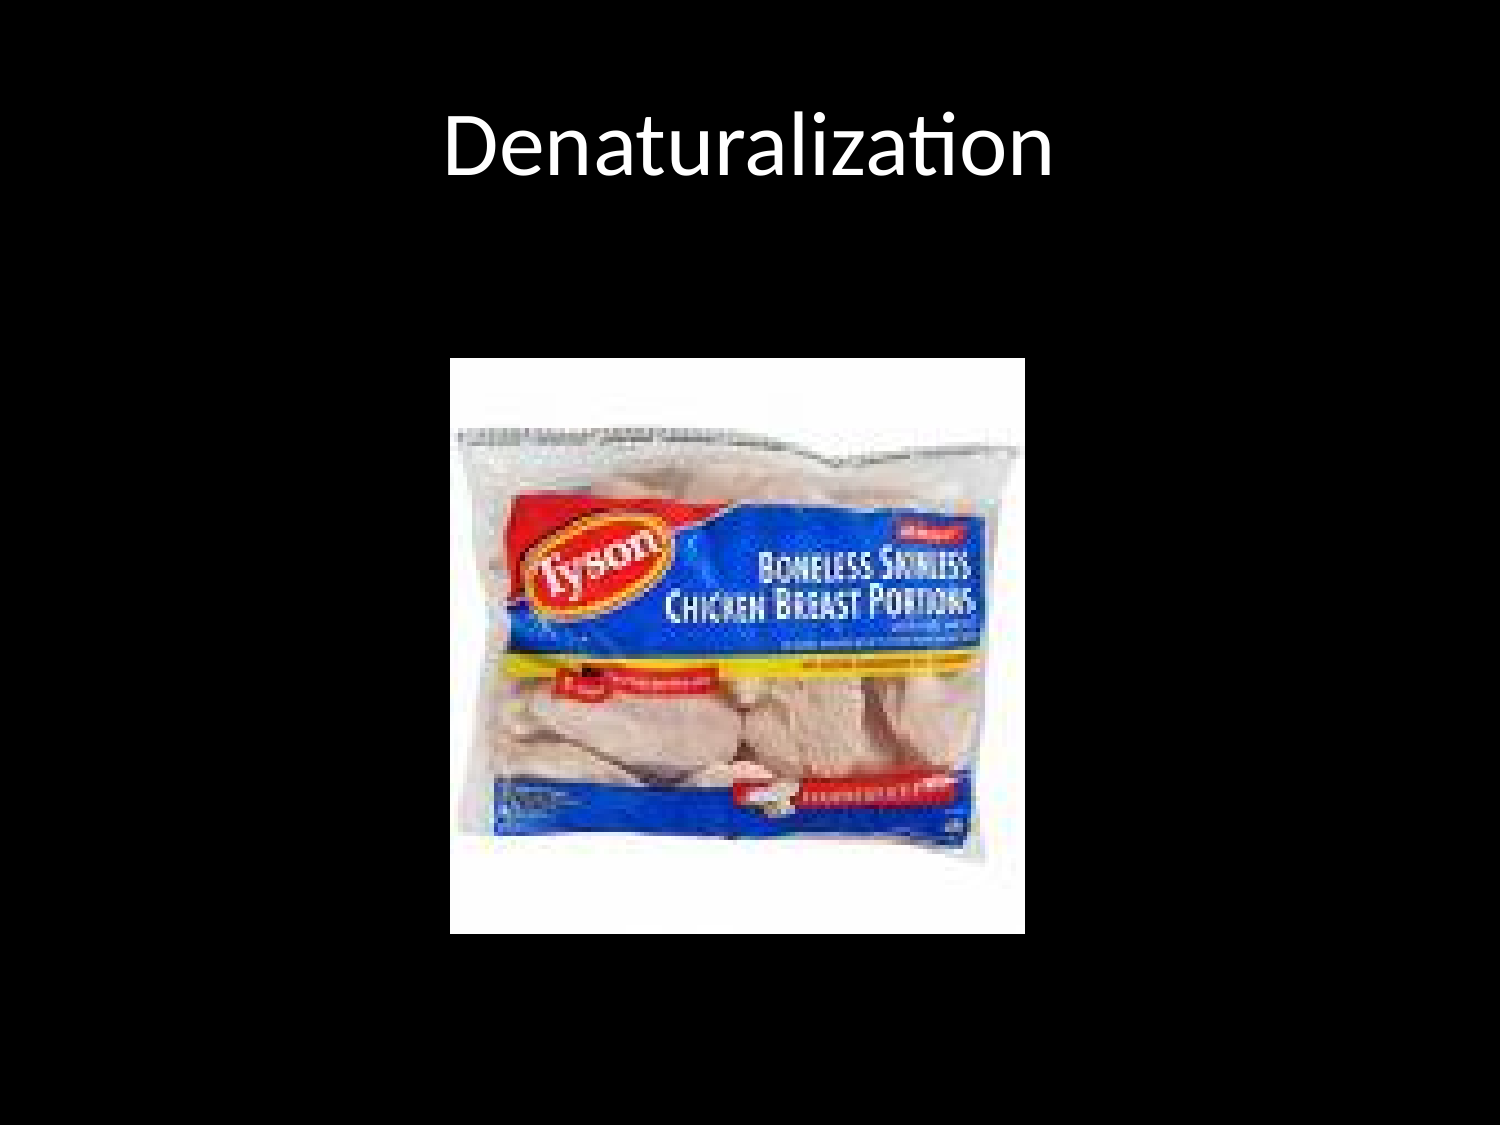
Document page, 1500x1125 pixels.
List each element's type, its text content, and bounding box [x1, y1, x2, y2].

title Denaturalization [75, 45, 1425, 233]
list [449, 358, 1026, 934]
